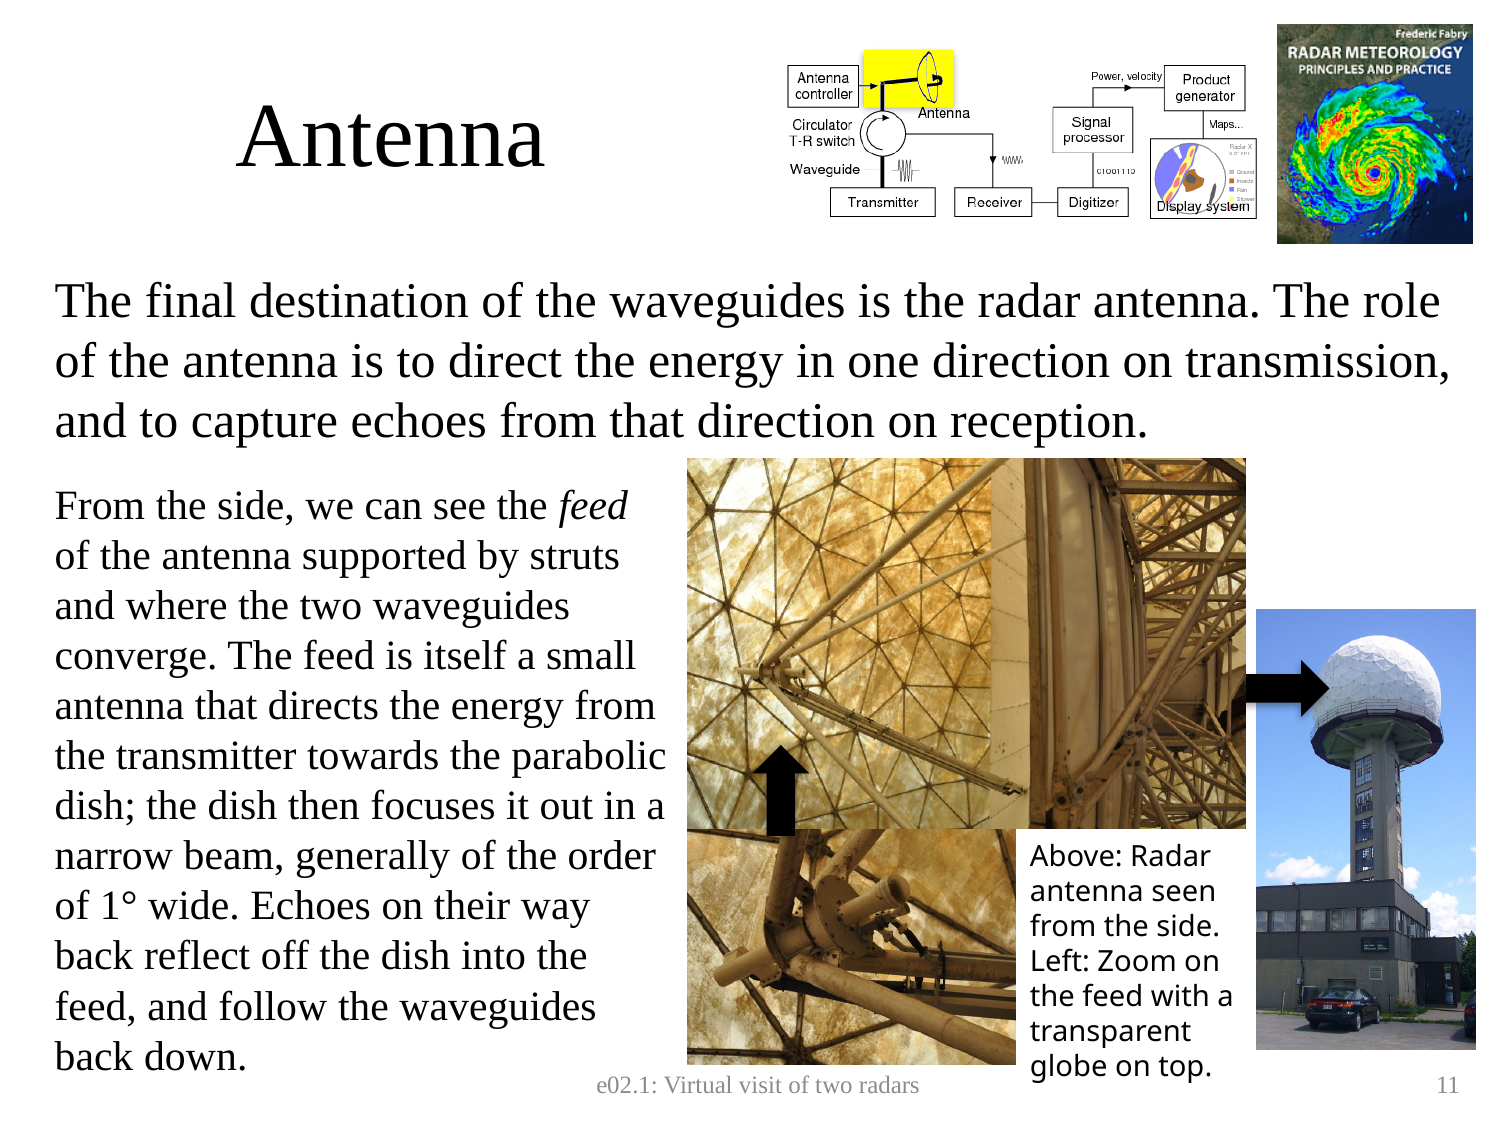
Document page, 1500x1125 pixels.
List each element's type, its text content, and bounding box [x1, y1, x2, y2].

picture [1277, 24, 1473, 244]
footer e02.1: Virtual visit of two radars [169, 1073, 1125, 1113]
title Antenna [39, 26, 744, 233]
picture [686, 457, 1246, 1065]
slide_number 11 [1125, 1053, 1475, 1113]
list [785, 51, 1258, 221]
text_box From the side, we can see the feed of the antenna supported by struts and where the two waveguides converge. The feed is itself a small antenna that directs the energy from the transmitter towards the parabolic dish; the dish then focuses it out in a narrow beam, generally of the order of 1° wide. Echoes on their way back reflect off the dish into the feed, and follow the waveguides back down. [39, 469, 688, 1091]
picture [1255, 609, 1477, 1051]
text_box The final destination of the waveguides is the radar antenna. The role of the antenna is to direct the energy in one direction on transmission, and to capture echoes from that direction on reception. [39, 260, 1500, 462]
text_box Above: Radar antenna seen from the side. Left: Zoom on the feed with a transparent globe on top. [1015, 835, 1251, 1090]
